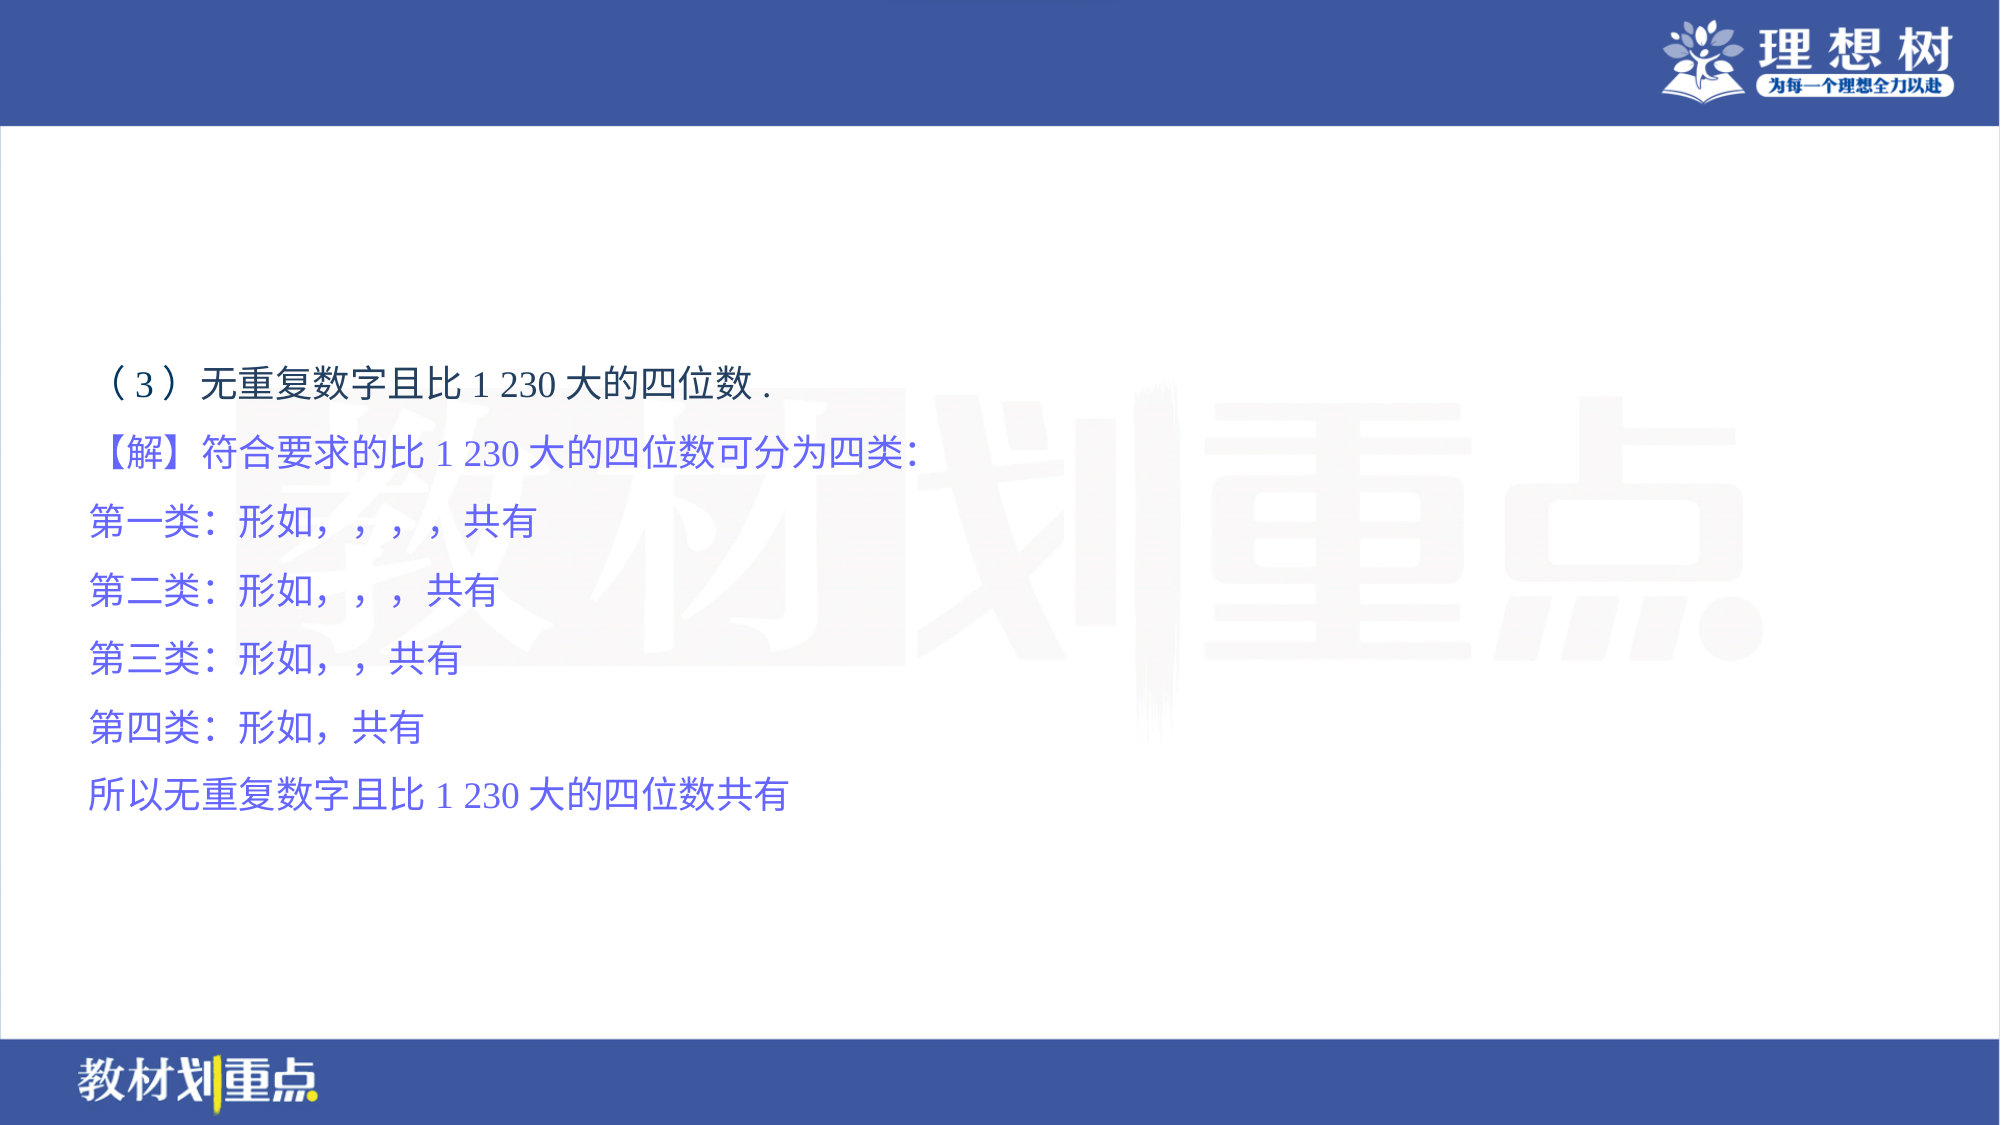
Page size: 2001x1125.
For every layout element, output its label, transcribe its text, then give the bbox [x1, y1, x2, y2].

text_box （3）无重复数字且比1 230大的四位数. [88, 338, 1911, 398]
picture [0, 0, 2000, 1125]
